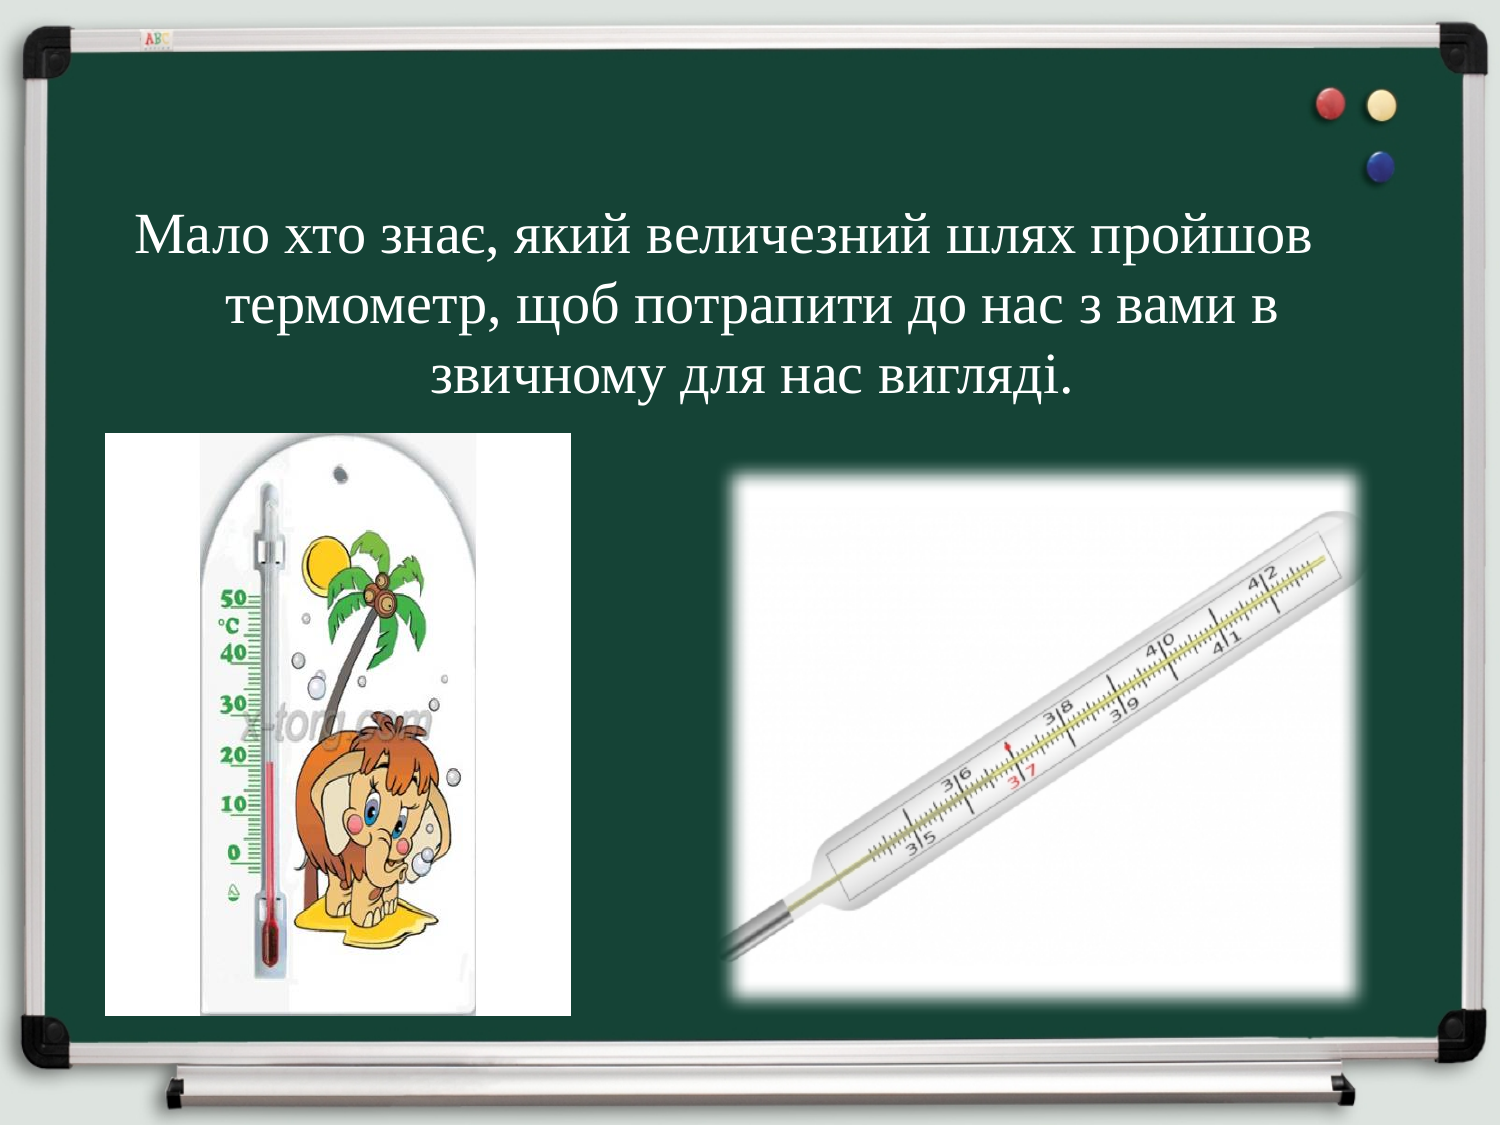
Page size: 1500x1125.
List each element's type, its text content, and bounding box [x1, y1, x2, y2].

list Мало хто знає, який величезний шлях пройшов термометр, щоб потрапити до нас з вами в звичному для нас вигляді. [58, 187, 1391, 441]
picture [0, 0, 1500, 1125]
